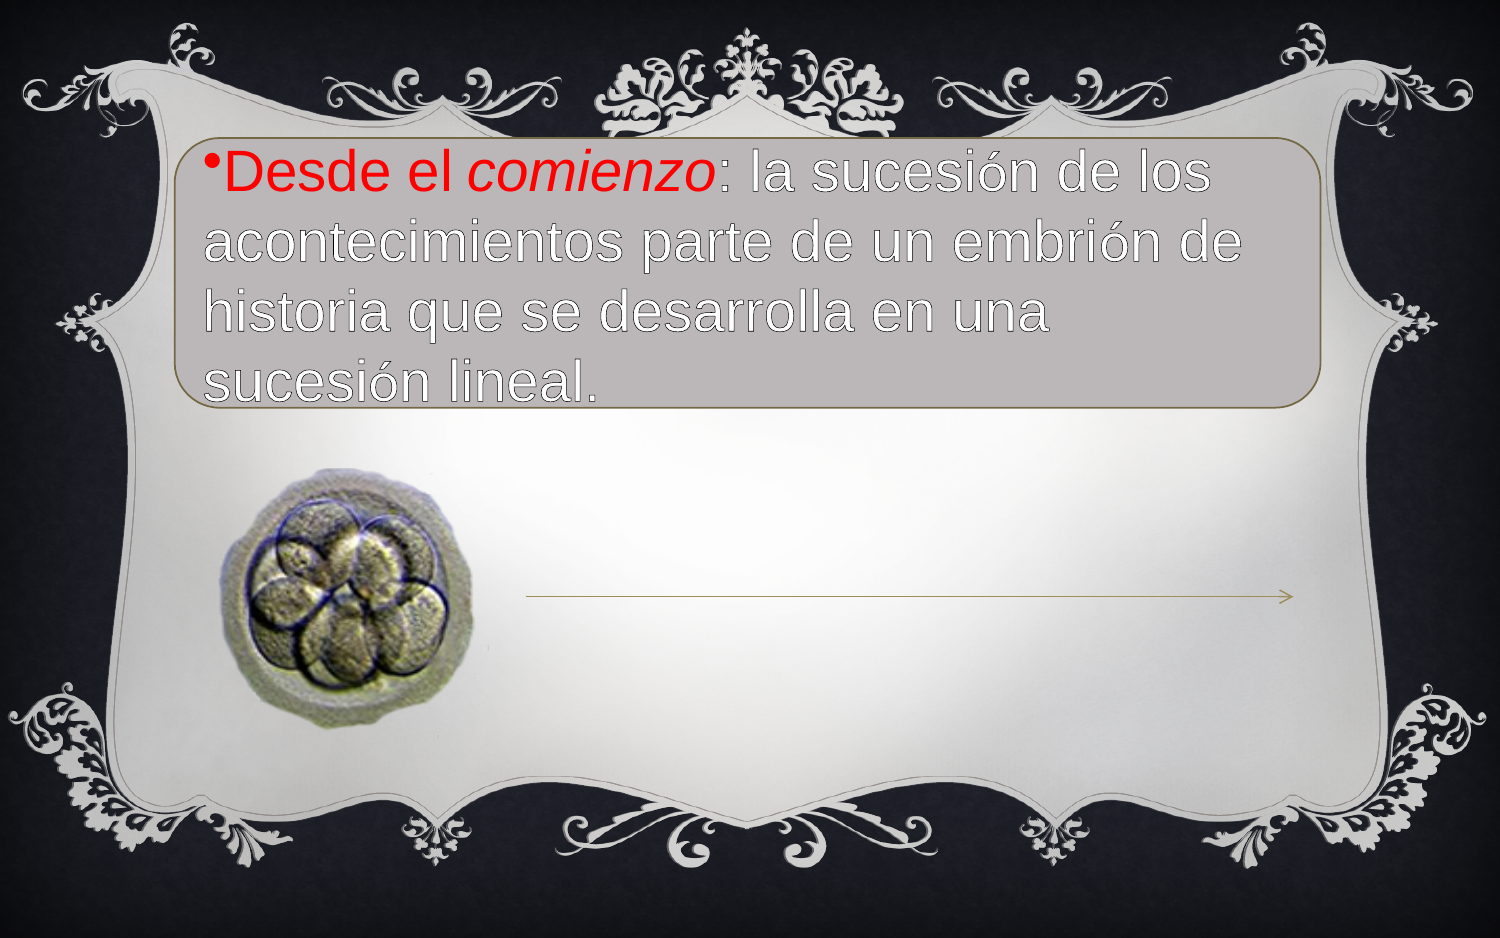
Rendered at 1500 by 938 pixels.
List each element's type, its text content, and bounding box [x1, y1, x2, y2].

text_box Desde el comienzo: la sucesión de los acontecimientos parte de un embrión de historia que se desarrolla en una sucesión lineal. [173, 137, 1322, 409]
picture [0, 0, 1500, 938]
